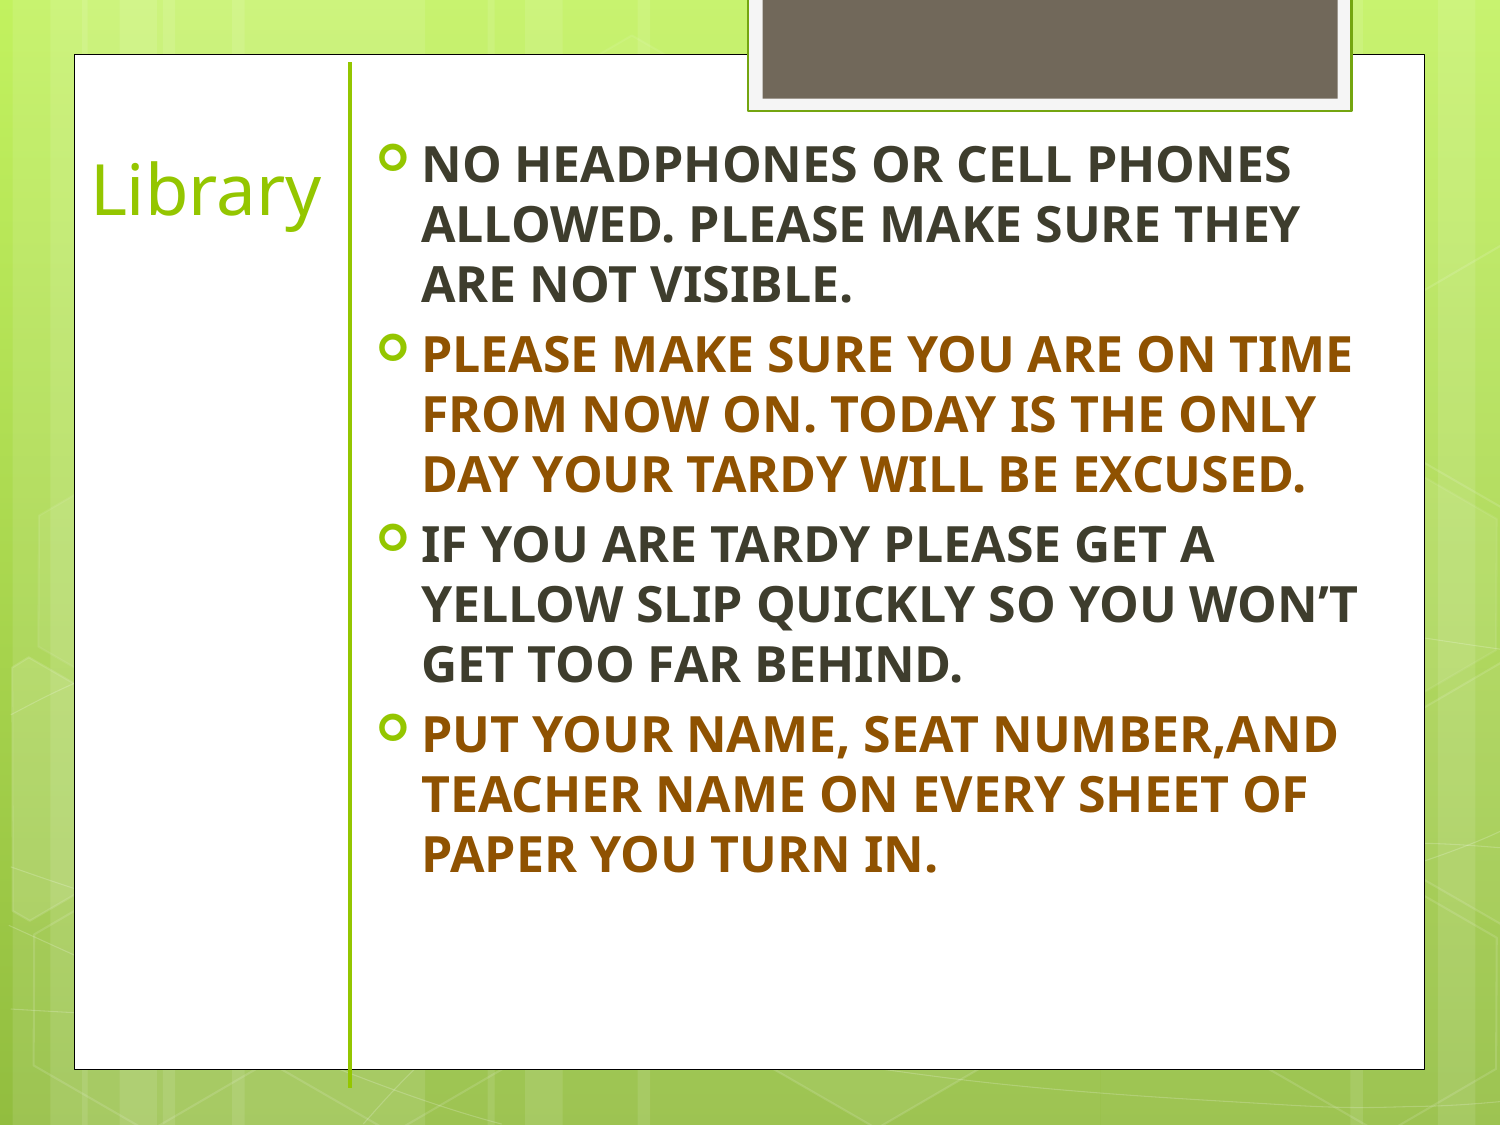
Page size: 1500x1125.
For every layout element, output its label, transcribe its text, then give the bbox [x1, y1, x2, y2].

title Library [75, 137, 345, 238]
list NO HEADPHONES OR CELL PHONES ALLOWED. PLEASE MAKE SURE THEY ARE NOT VISIBLE. PLEASE MAKE SURE YOU ARE ON TIME FROM NOW ON. TODAY IS THE ONLY DAY YOUR TARDY WILL BE EXCUSED. IF YOU ARE TARDY PLEASE GET A YELLOW SLIP QUICKLY SO YOU WON’T GET TOO FAR BEHIND. PUT YOUR NAME, SEAT NUMBER,AND TEACHER NAME ON EVERY SHEET OF PAPER YOU TURN IN. [354, 125, 1425, 1063]
